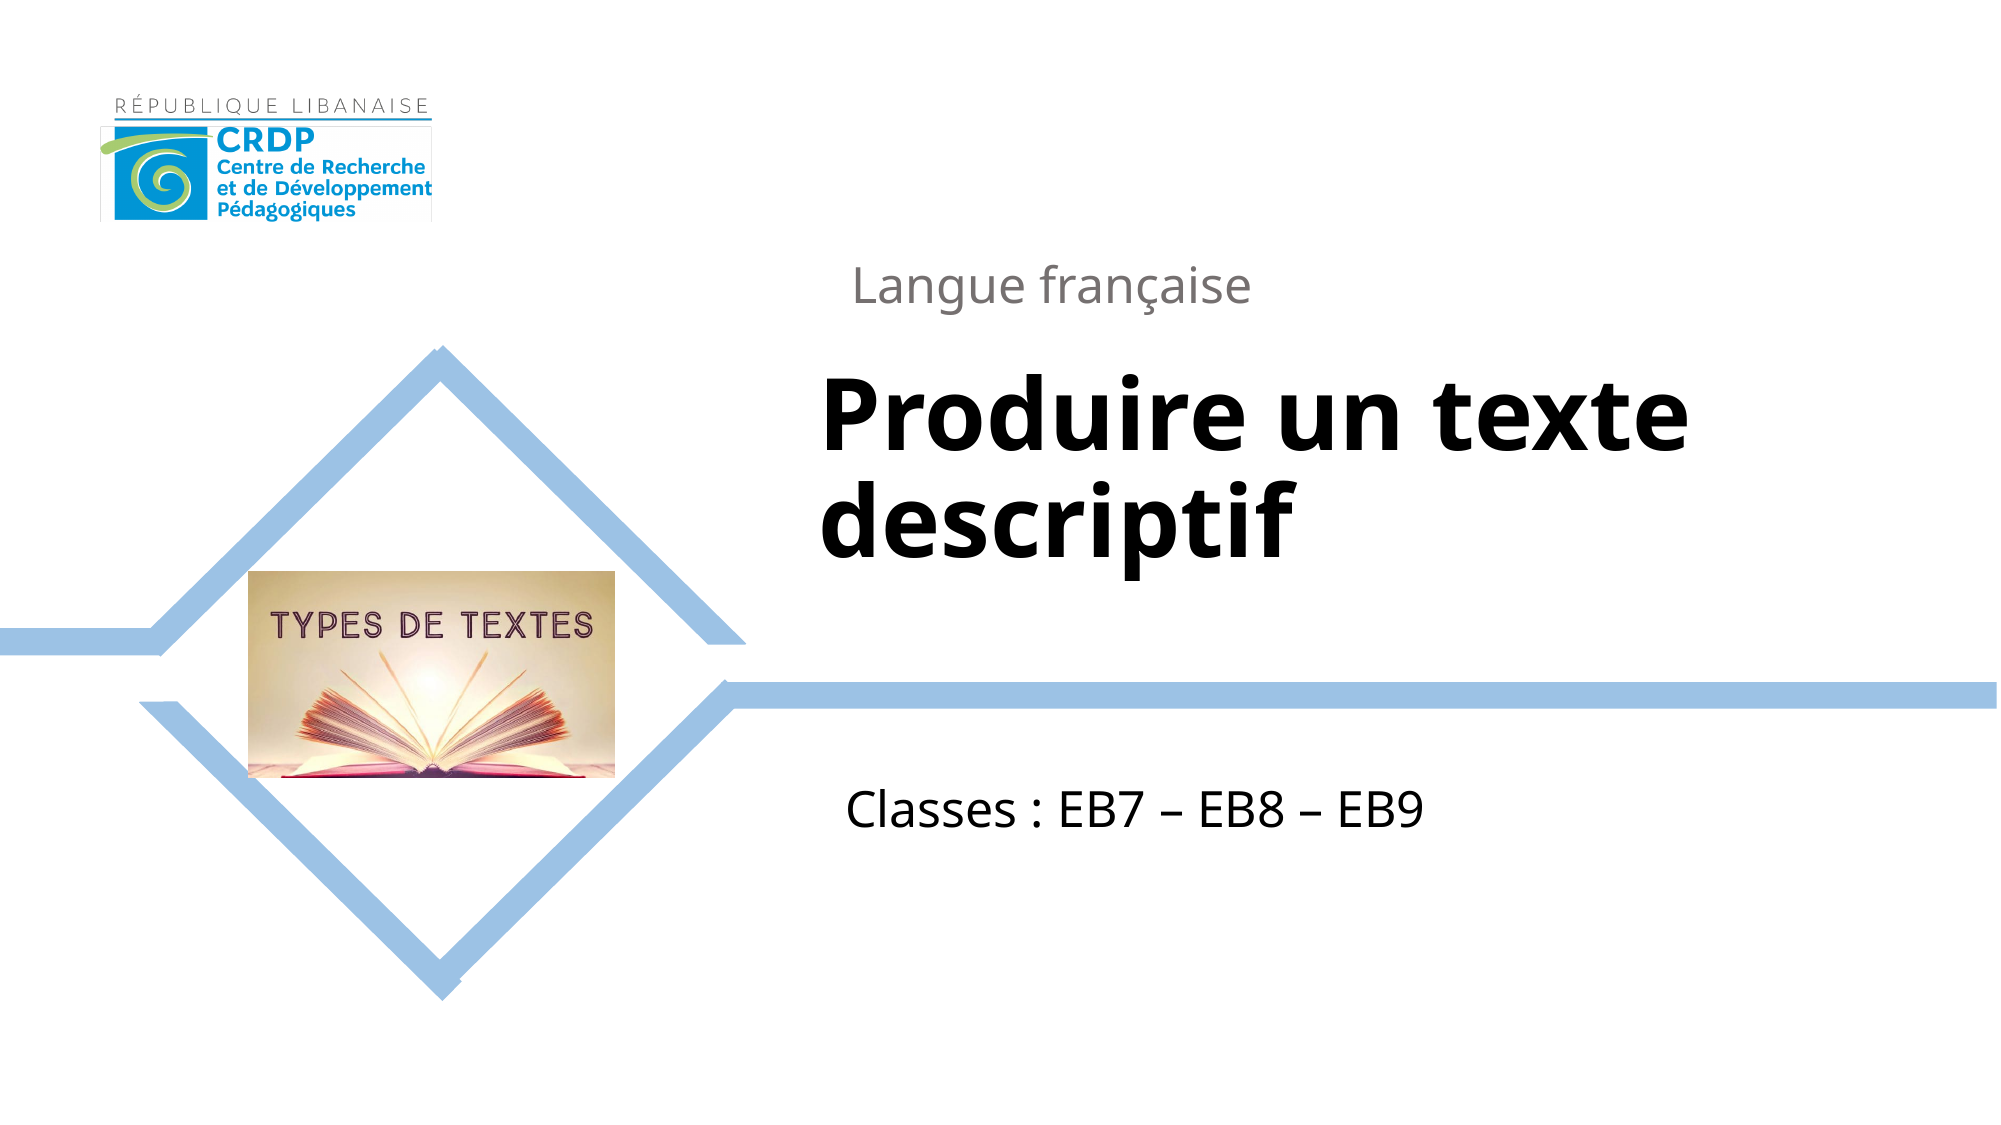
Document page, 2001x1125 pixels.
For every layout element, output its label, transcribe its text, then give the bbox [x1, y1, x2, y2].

text_box Langue française [836, 245, 1899, 322]
picture [248, 571, 615, 778]
title Produire un texte descriptif [803, 356, 1925, 588]
picture [100, 93, 432, 222]
text_box Classes : EB7 – EB8 – EB9 [830, 777, 1899, 1103]
